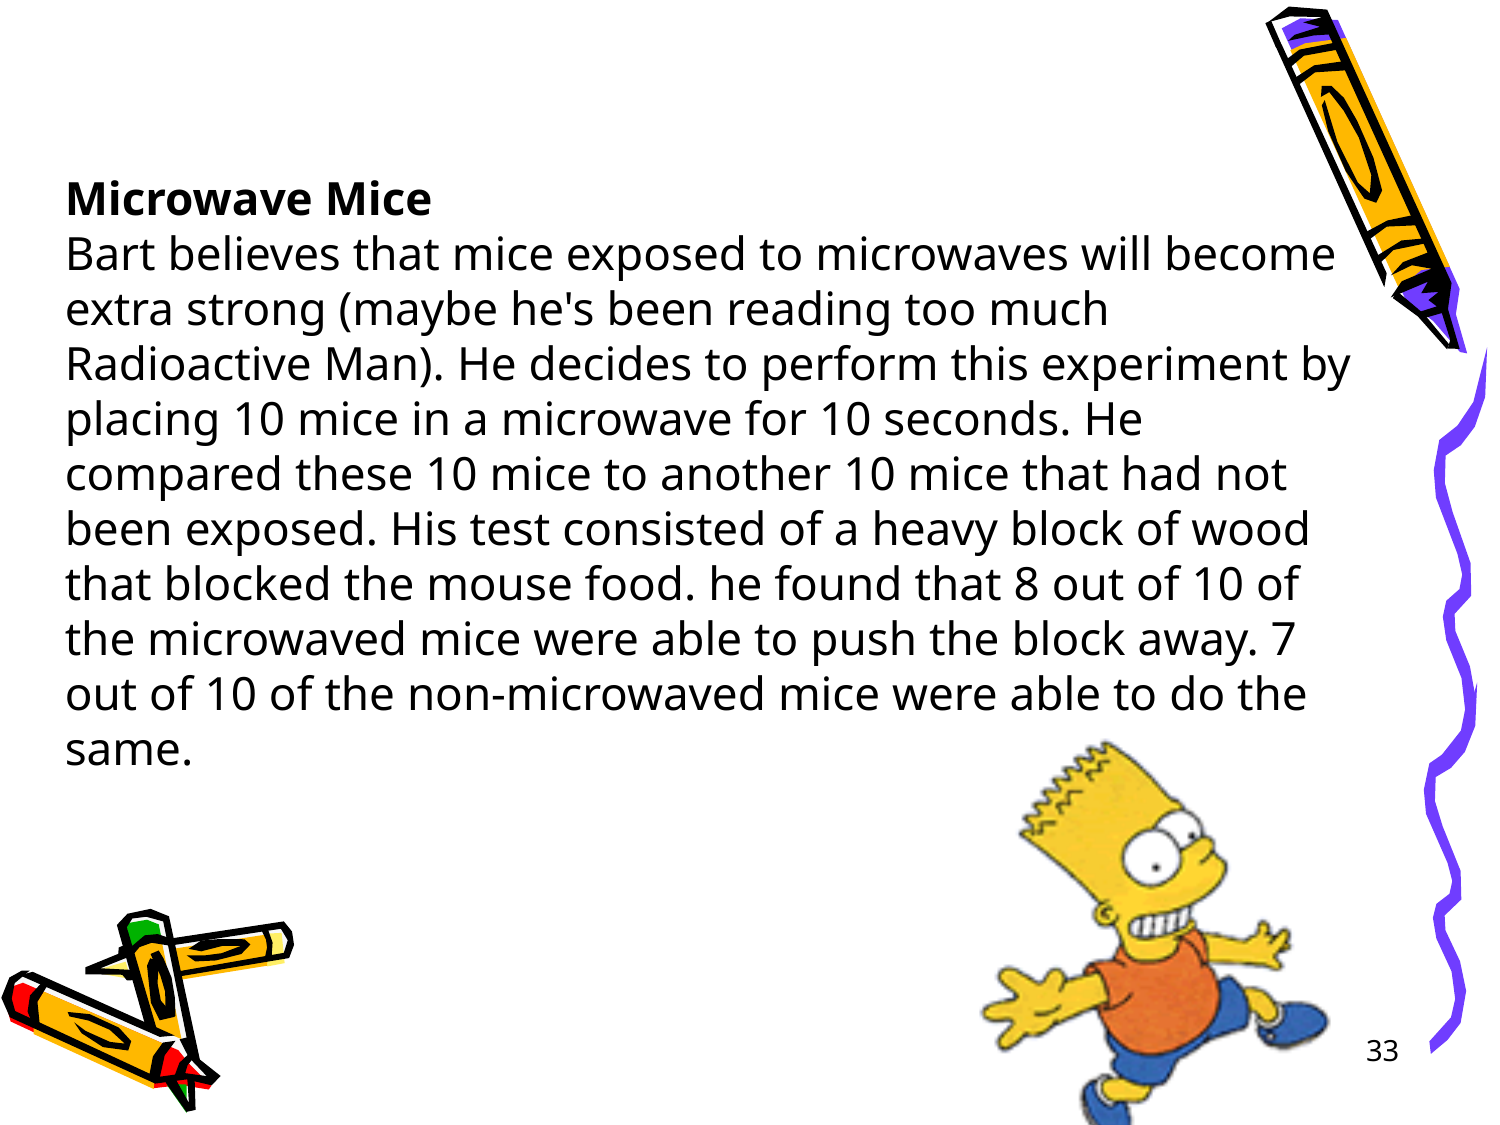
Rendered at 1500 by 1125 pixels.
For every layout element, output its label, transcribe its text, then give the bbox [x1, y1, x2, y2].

picture [974, 737, 1337, 1125]
slide_number 33 [1340, 1024, 1415, 1101]
text_box Microwave Mice Bart believes that mice exposed to microwaves will become extra strong (maybe he's been reading too much Radioactive Man). He decides to perform this experiment by placing 10 mice in a microwave for 10 seconds. He compared these 10 mice to another 10 mice that had not been exposed. His test consisted of a heavy block of wood that blocked the mouse food. he found that 8 out of 10 of the microwaved mice were able to push the block away. 7 out of 10 of the non-microwaved mice were able to do the same. [50, 162, 1375, 783]
